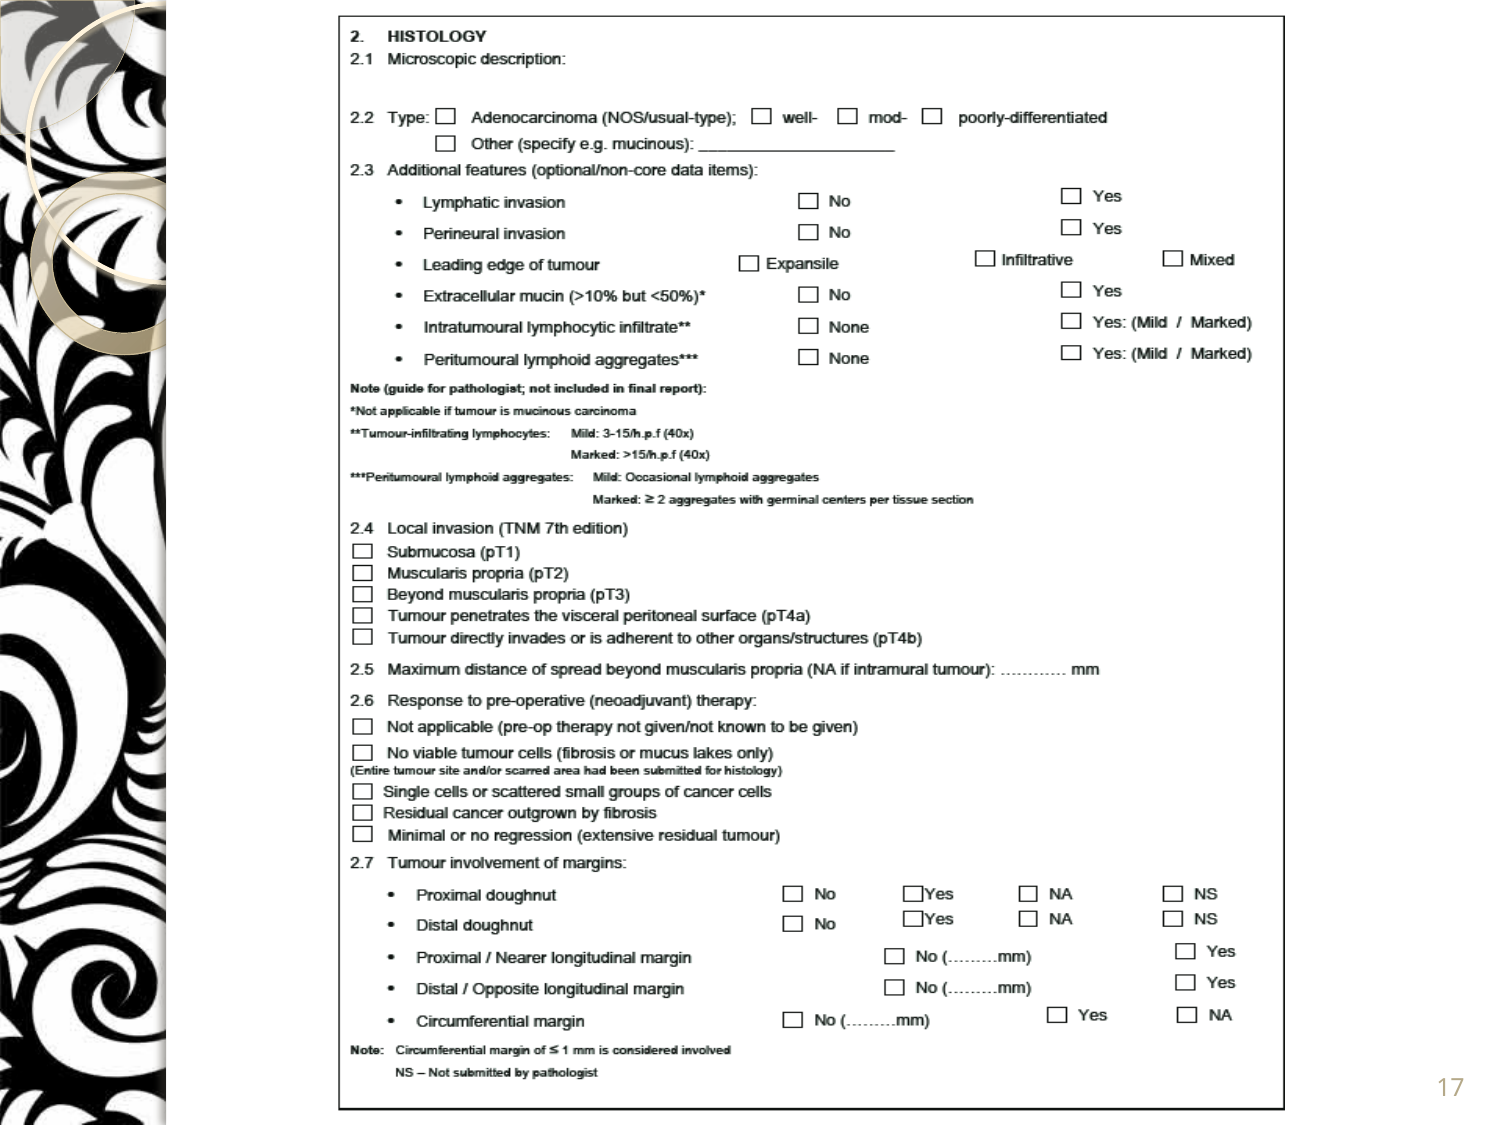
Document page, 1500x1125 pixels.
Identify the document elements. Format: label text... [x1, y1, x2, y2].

slide_number 17 [1413, 1034, 1488, 1113]
picture [0, 134, 166, 1125]
picture [32, 13, 160, 207]
picture [53, 241, 160, 332]
picture [62, 195, 160, 280]
picture [136, 0, 164, 4]
picture [337, 12, 1285, 1113]
